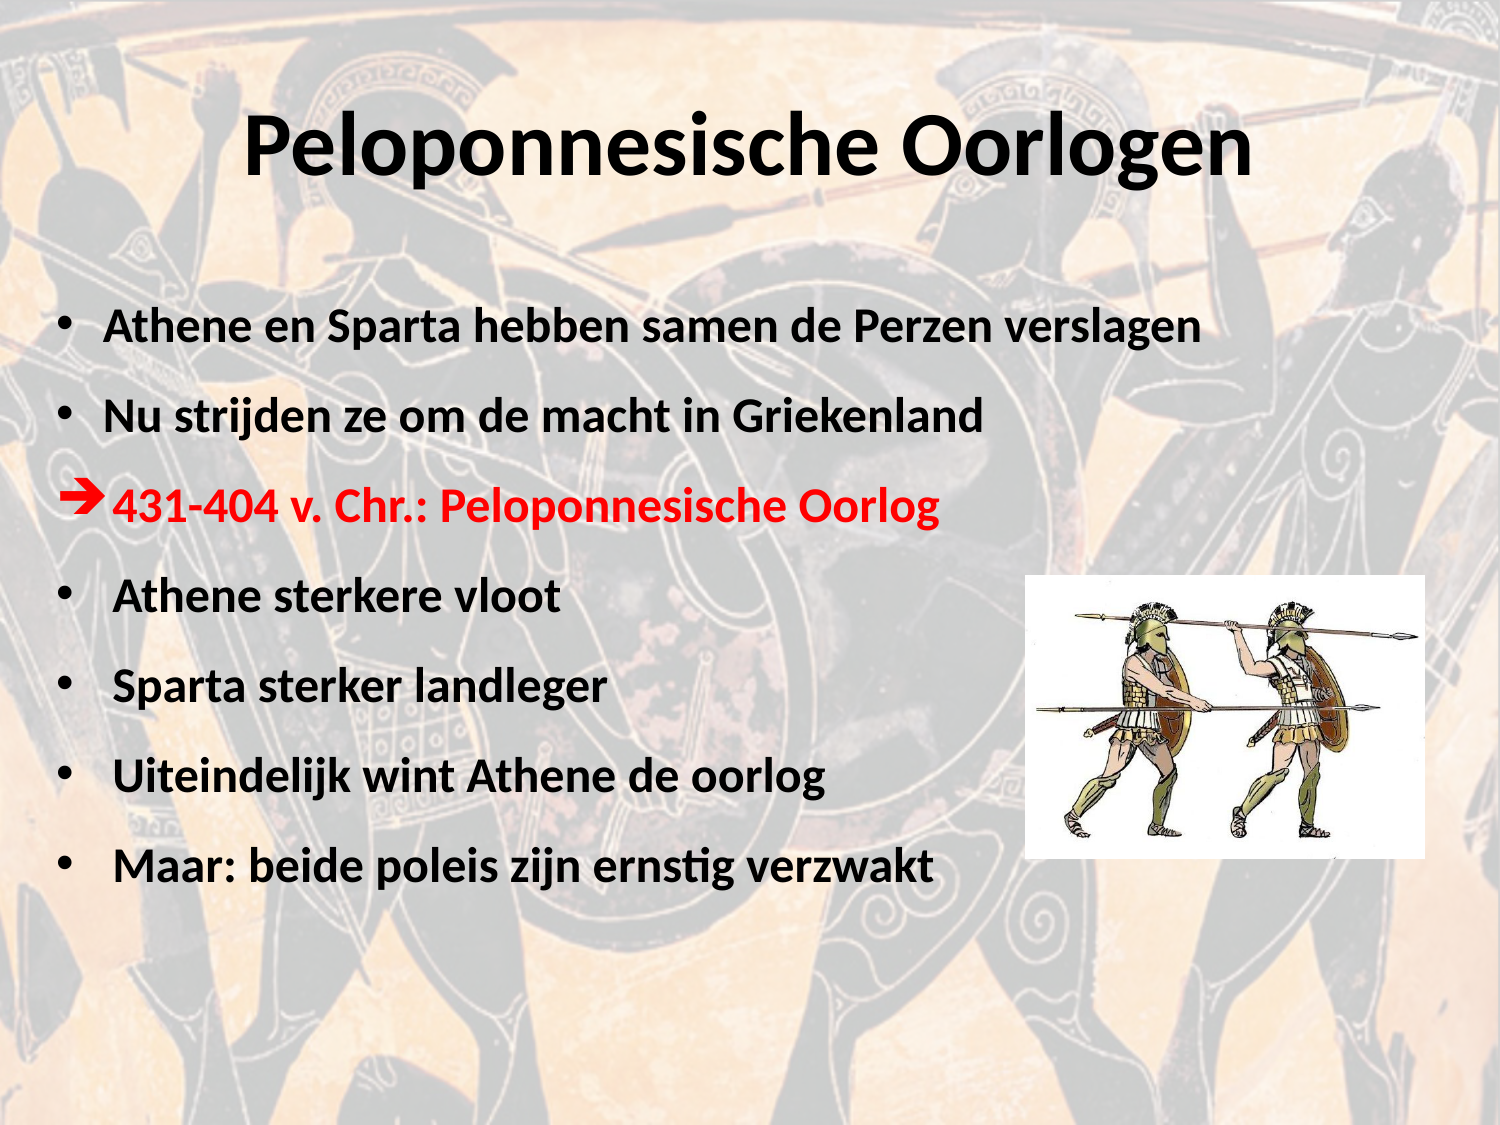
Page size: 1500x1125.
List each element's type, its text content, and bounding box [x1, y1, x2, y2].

text_box Athene en Sparta hebben samen de Perzen verslagen Nu strijden ze om de macht in Griekenland 431-404 v. Chr.: Peloponnesische Oorlog Athene sterkere vloot Sparta sterker landleger Uiteindelijk wint Athene de oorlog Maar: beide poleis zijn ernstig verzwakt [41, 255, 1254, 901]
title Peloponnesische Oorlogen [75, 45, 1425, 233]
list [1025, 575, 1426, 859]
